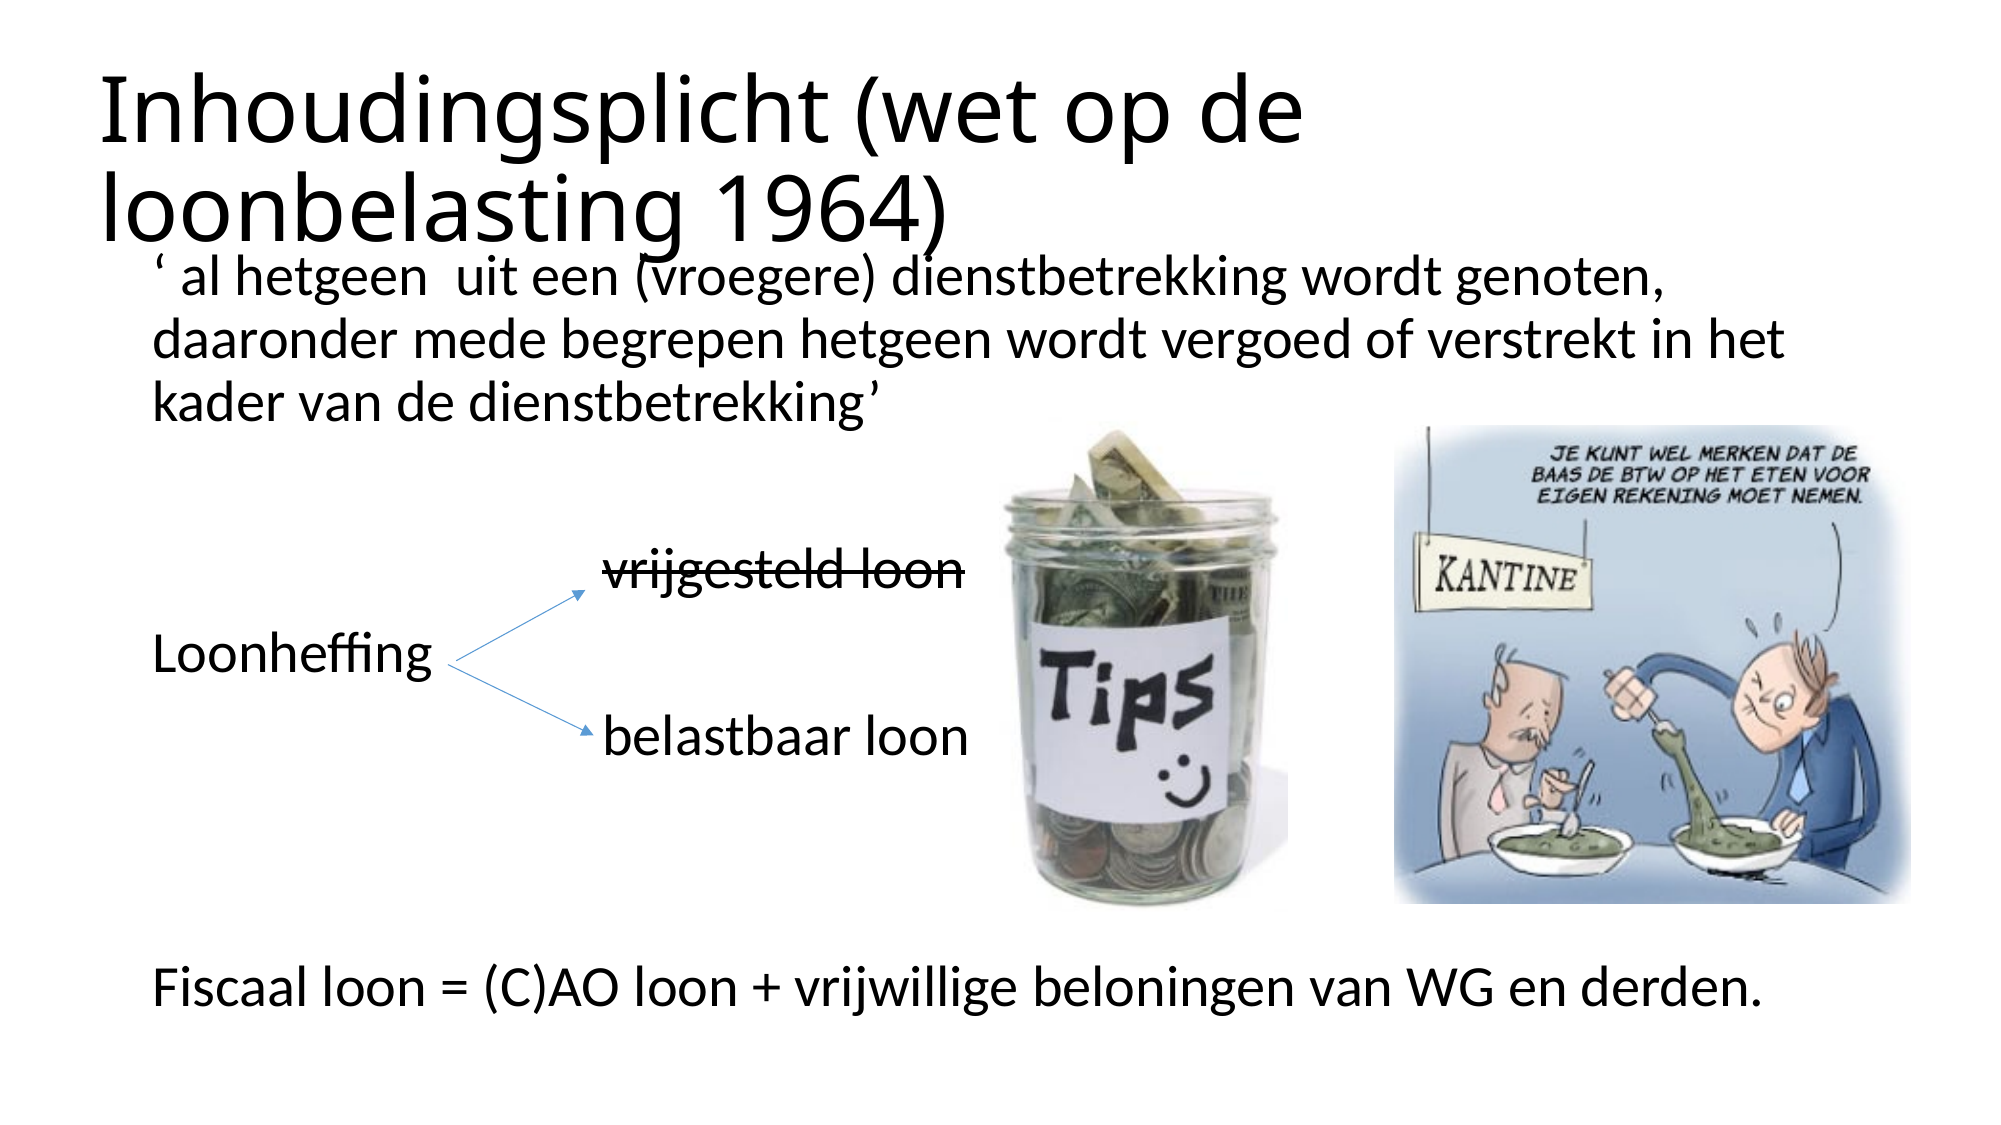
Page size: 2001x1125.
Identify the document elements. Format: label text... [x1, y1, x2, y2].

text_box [456, 589, 586, 661]
picture [999, 417, 1288, 912]
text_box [447, 664, 594, 736]
title Inhoudingsplicht (wet op de loonbelasting 1964) [84, 53, 1916, 272]
list ‘ al hetgeen uit een (vroegere) dienstbetrekking wordt genoten, daaronder mede begrepen hetgeen wordt vergoed of verstrekt in het kader van de dienstbetrekking’ vrijgesteld loon Loonheffing belastbaar loon Fiscaal loon = (C)AO loon + vrijwillige beloningen van WG en derden. [137, 237, 1863, 1107]
picture [1394, 425, 1911, 904]
